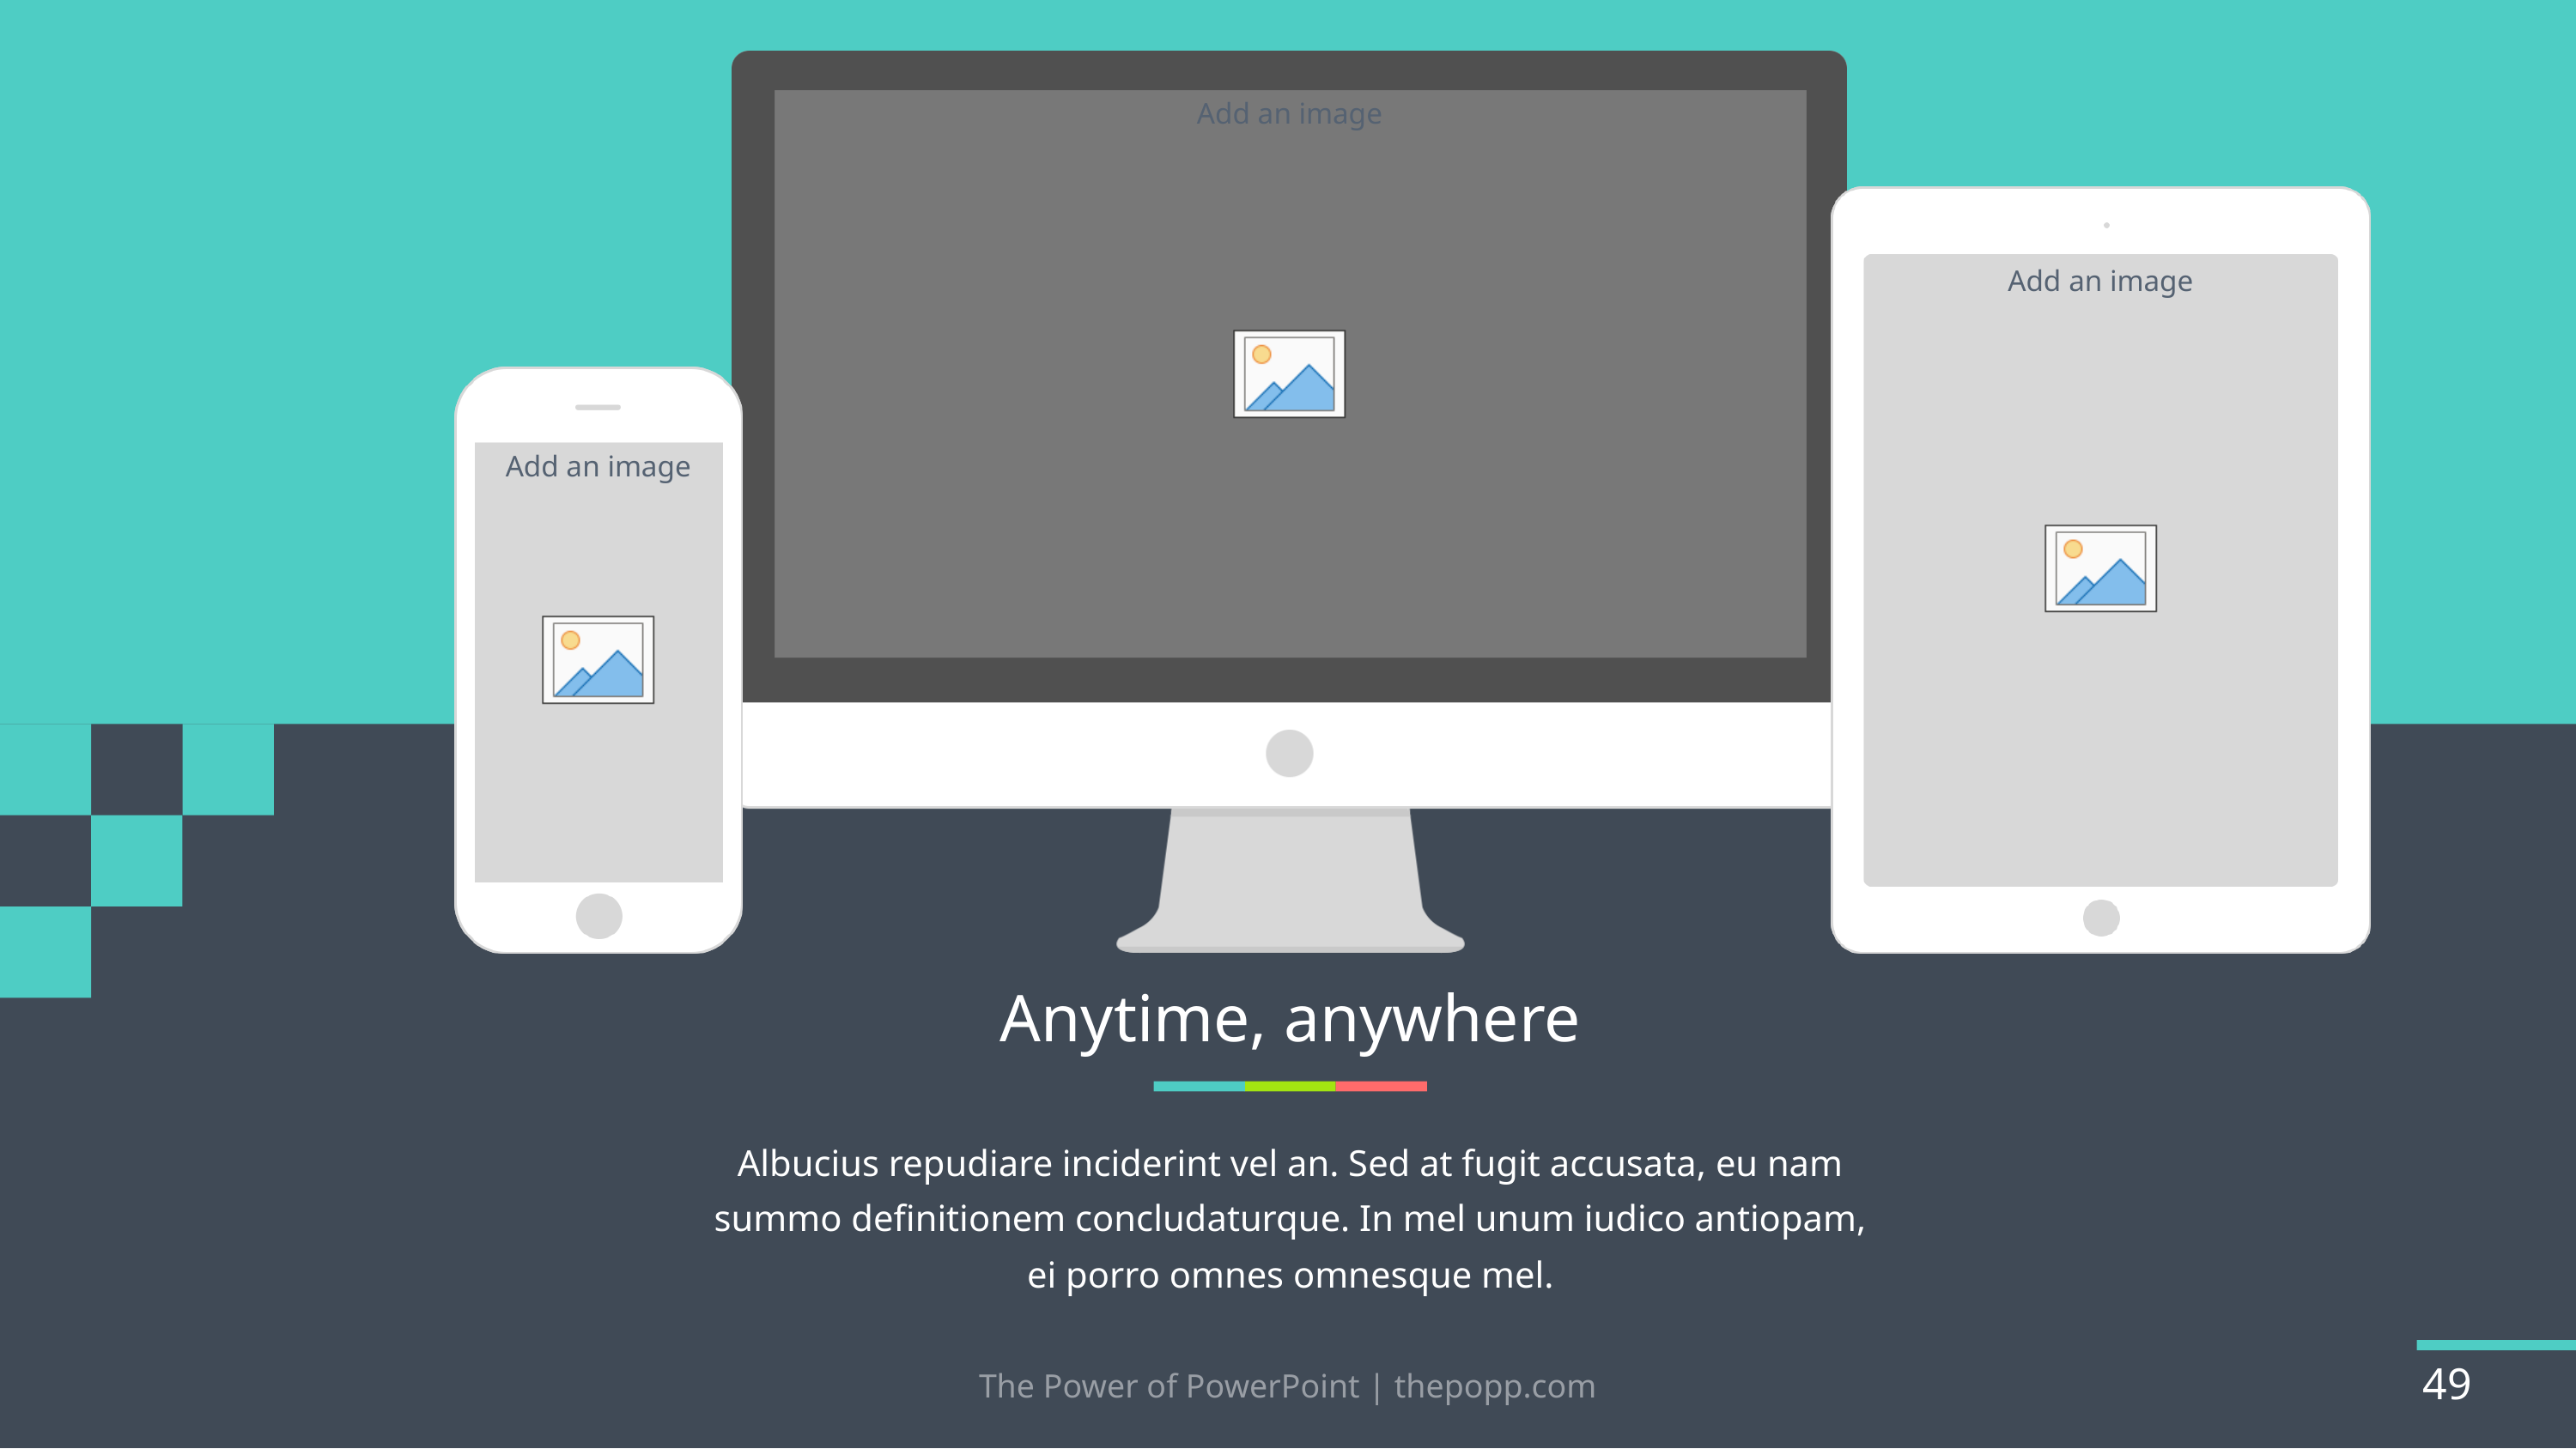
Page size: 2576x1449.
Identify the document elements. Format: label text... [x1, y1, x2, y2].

slide_number 49 [2409, 1351, 2576, 1421]
footer The Power of PowerPoint | thepopp.com [853, 1349, 1723, 1427]
picture [454, 51, 2371, 954]
list Anytime, anywhere [688, 962, 1893, 1069]
list Albucius repudiare inciderint vel an. Sed at fugit accusata, eu nam summo definitionem concludaturque. In mel unum iudico antiopam, ei porro omnes omnesque mel. [688, 1120, 1893, 1322]
